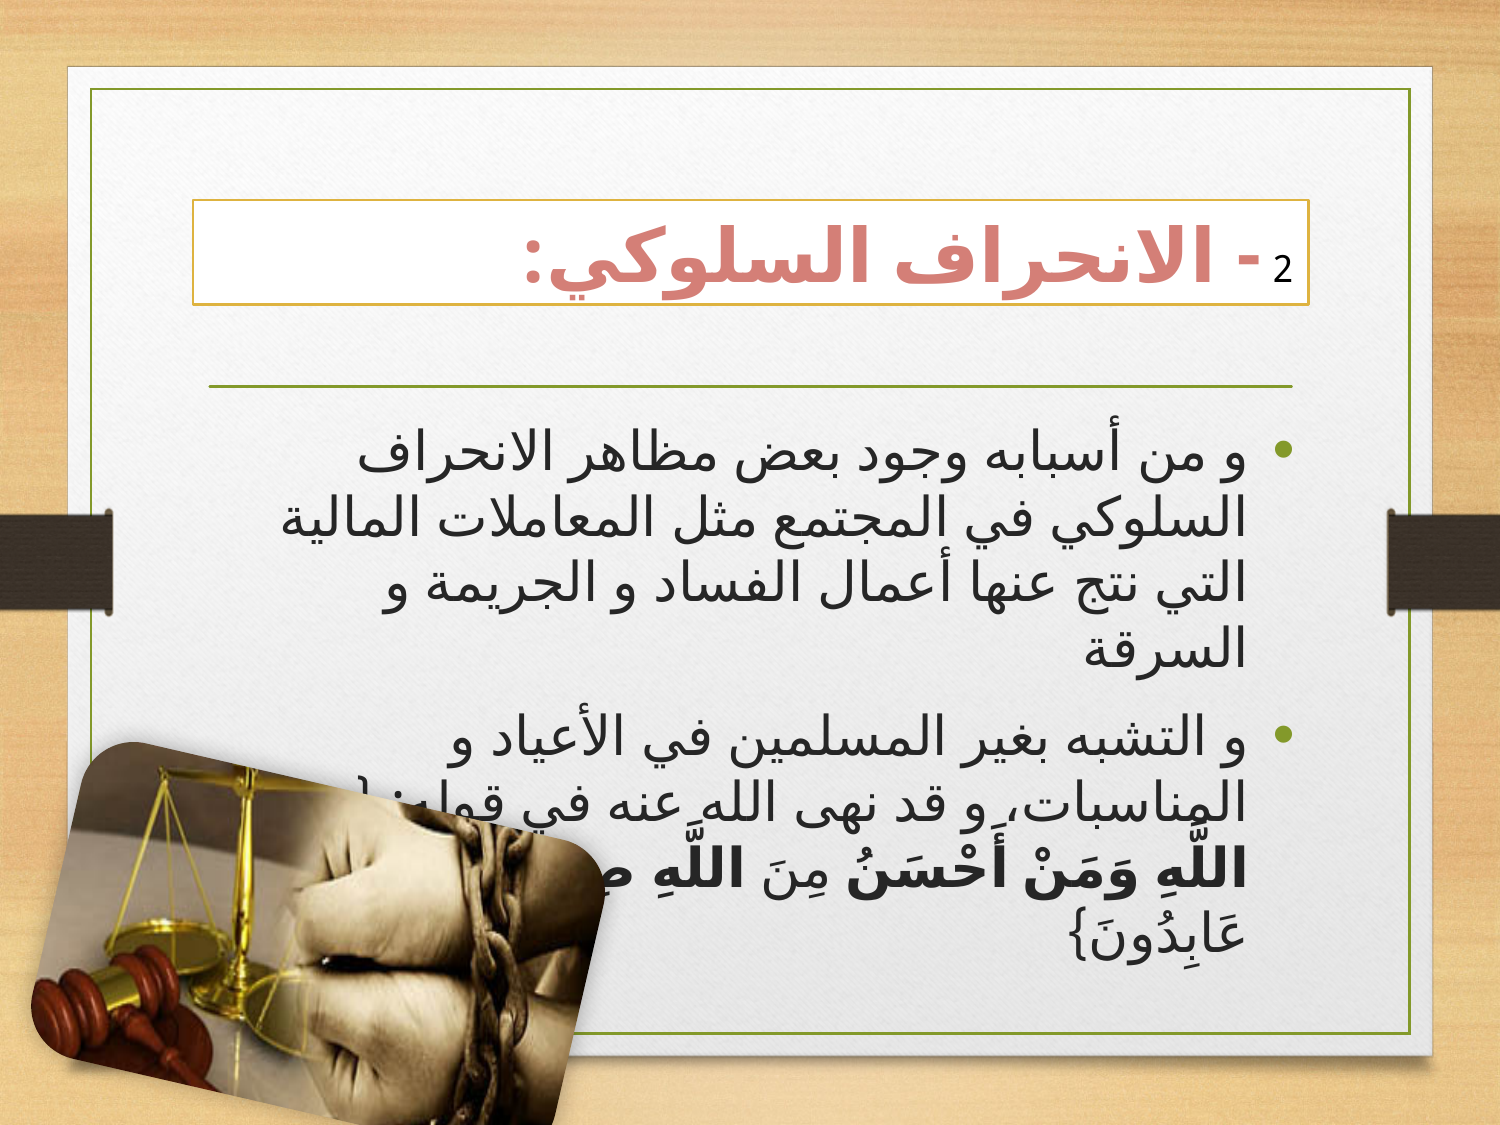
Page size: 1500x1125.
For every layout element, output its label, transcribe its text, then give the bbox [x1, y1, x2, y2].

picture [0, 0, 1500, 1125]
list و من أسبابه وجود بعض مظاهر الانحراف السلوكي في المجتمع مثل المعاملات المالية التي نتج عنها أعمال الفساد و الجريمة و السرقة و التشبه بغير المسلمين في الأعياد و المناسبات، و قد نهى الله عنه في قوله: {صِبْغَةَ اللَّهِ وَمَنْ أَحْسَنُ مِنَ اللَّهِ صِبْغَةً وَنَحْنُ لَهُ عَابِدُونَ} [193, 408, 1309, 974]
text_box 2 - الانحراف السلوكي: [192, 199, 1310, 306]
